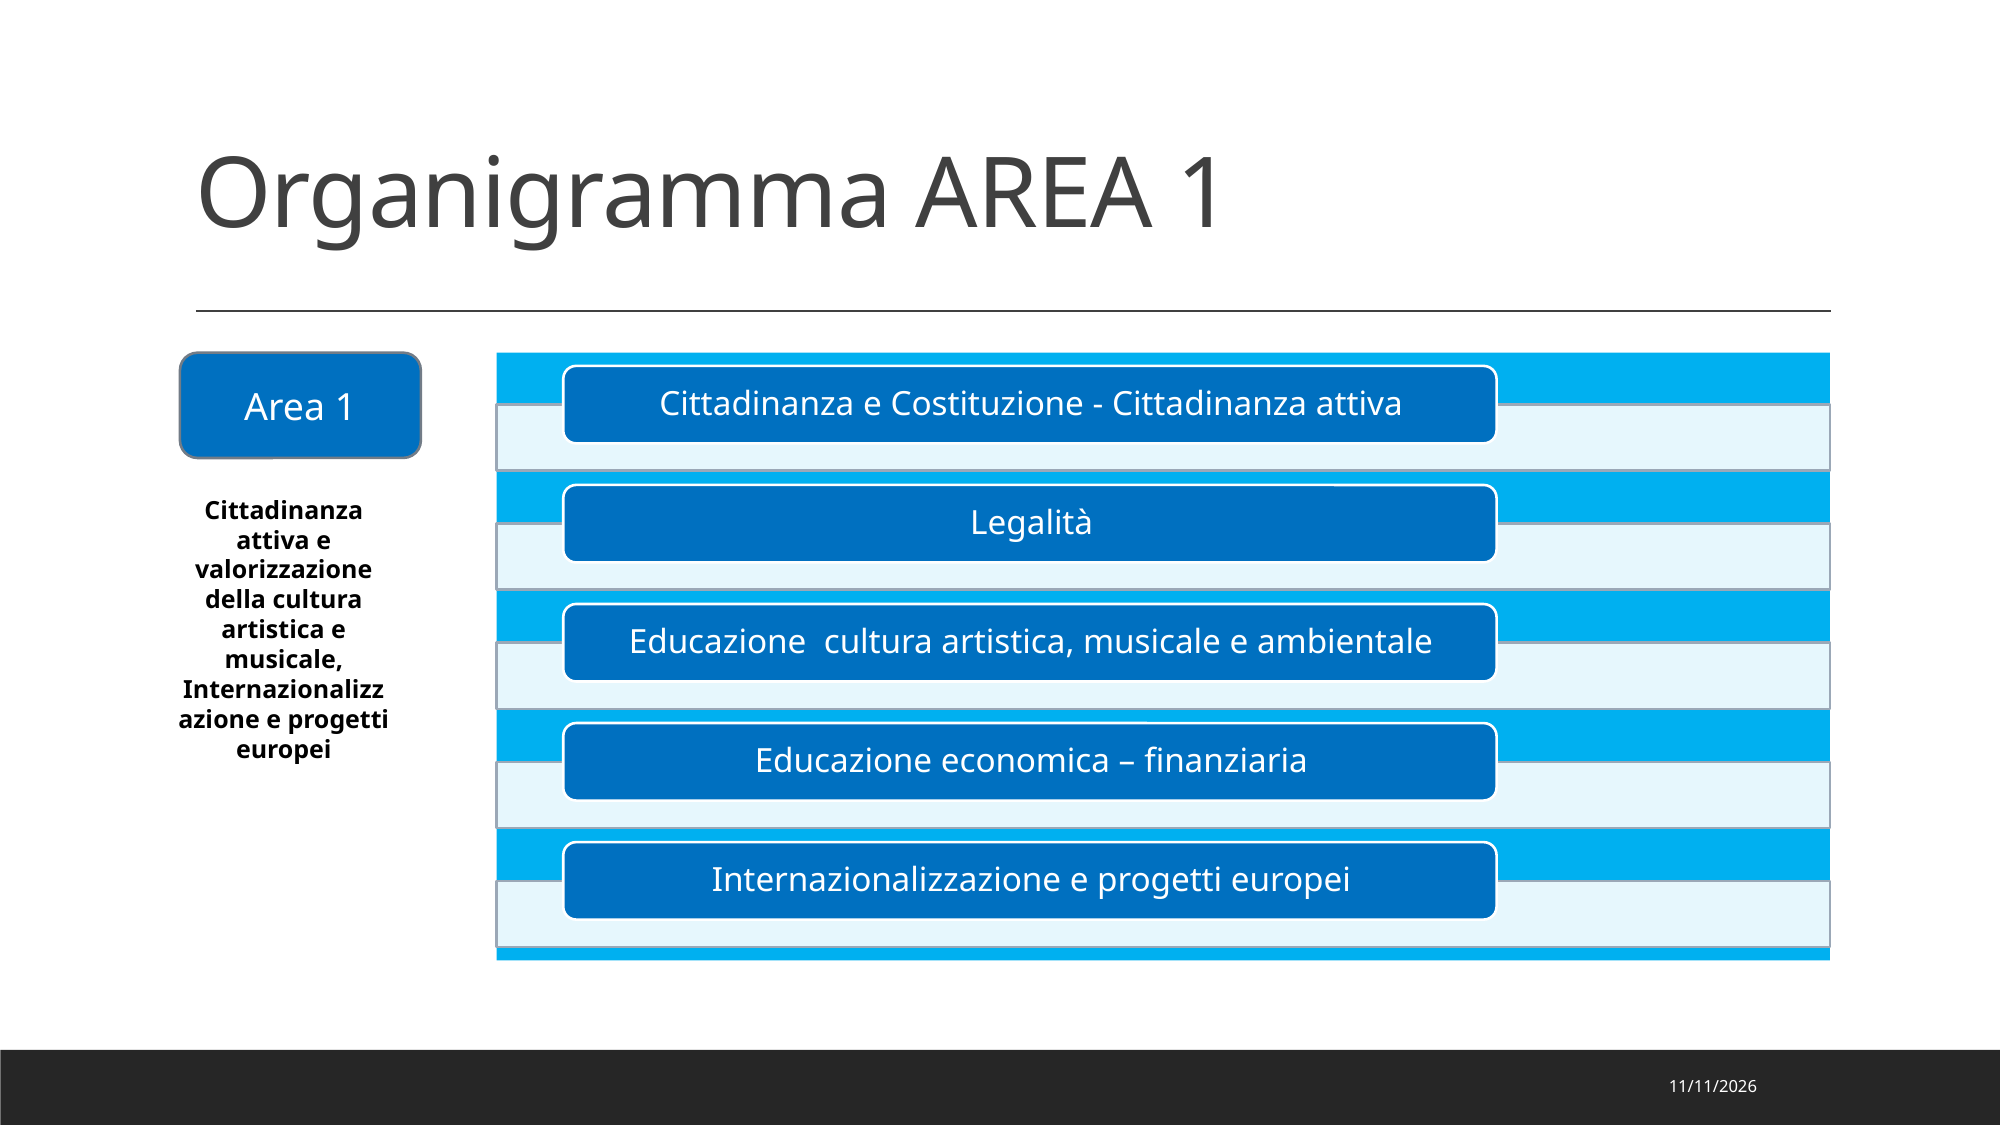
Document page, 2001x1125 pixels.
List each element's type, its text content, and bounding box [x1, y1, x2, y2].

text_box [496, 352, 1831, 961]
title Organigramma AREA 1 [180, 47, 1830, 257]
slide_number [1348, 1057, 1773, 1118]
text_box Cittadinanza attiva e valorizzazione della cultura artistica e musicale, Internazionalizzazione e progetti europei [163, 486, 405, 771]
text_box Area 1 [178, 351, 423, 460]
